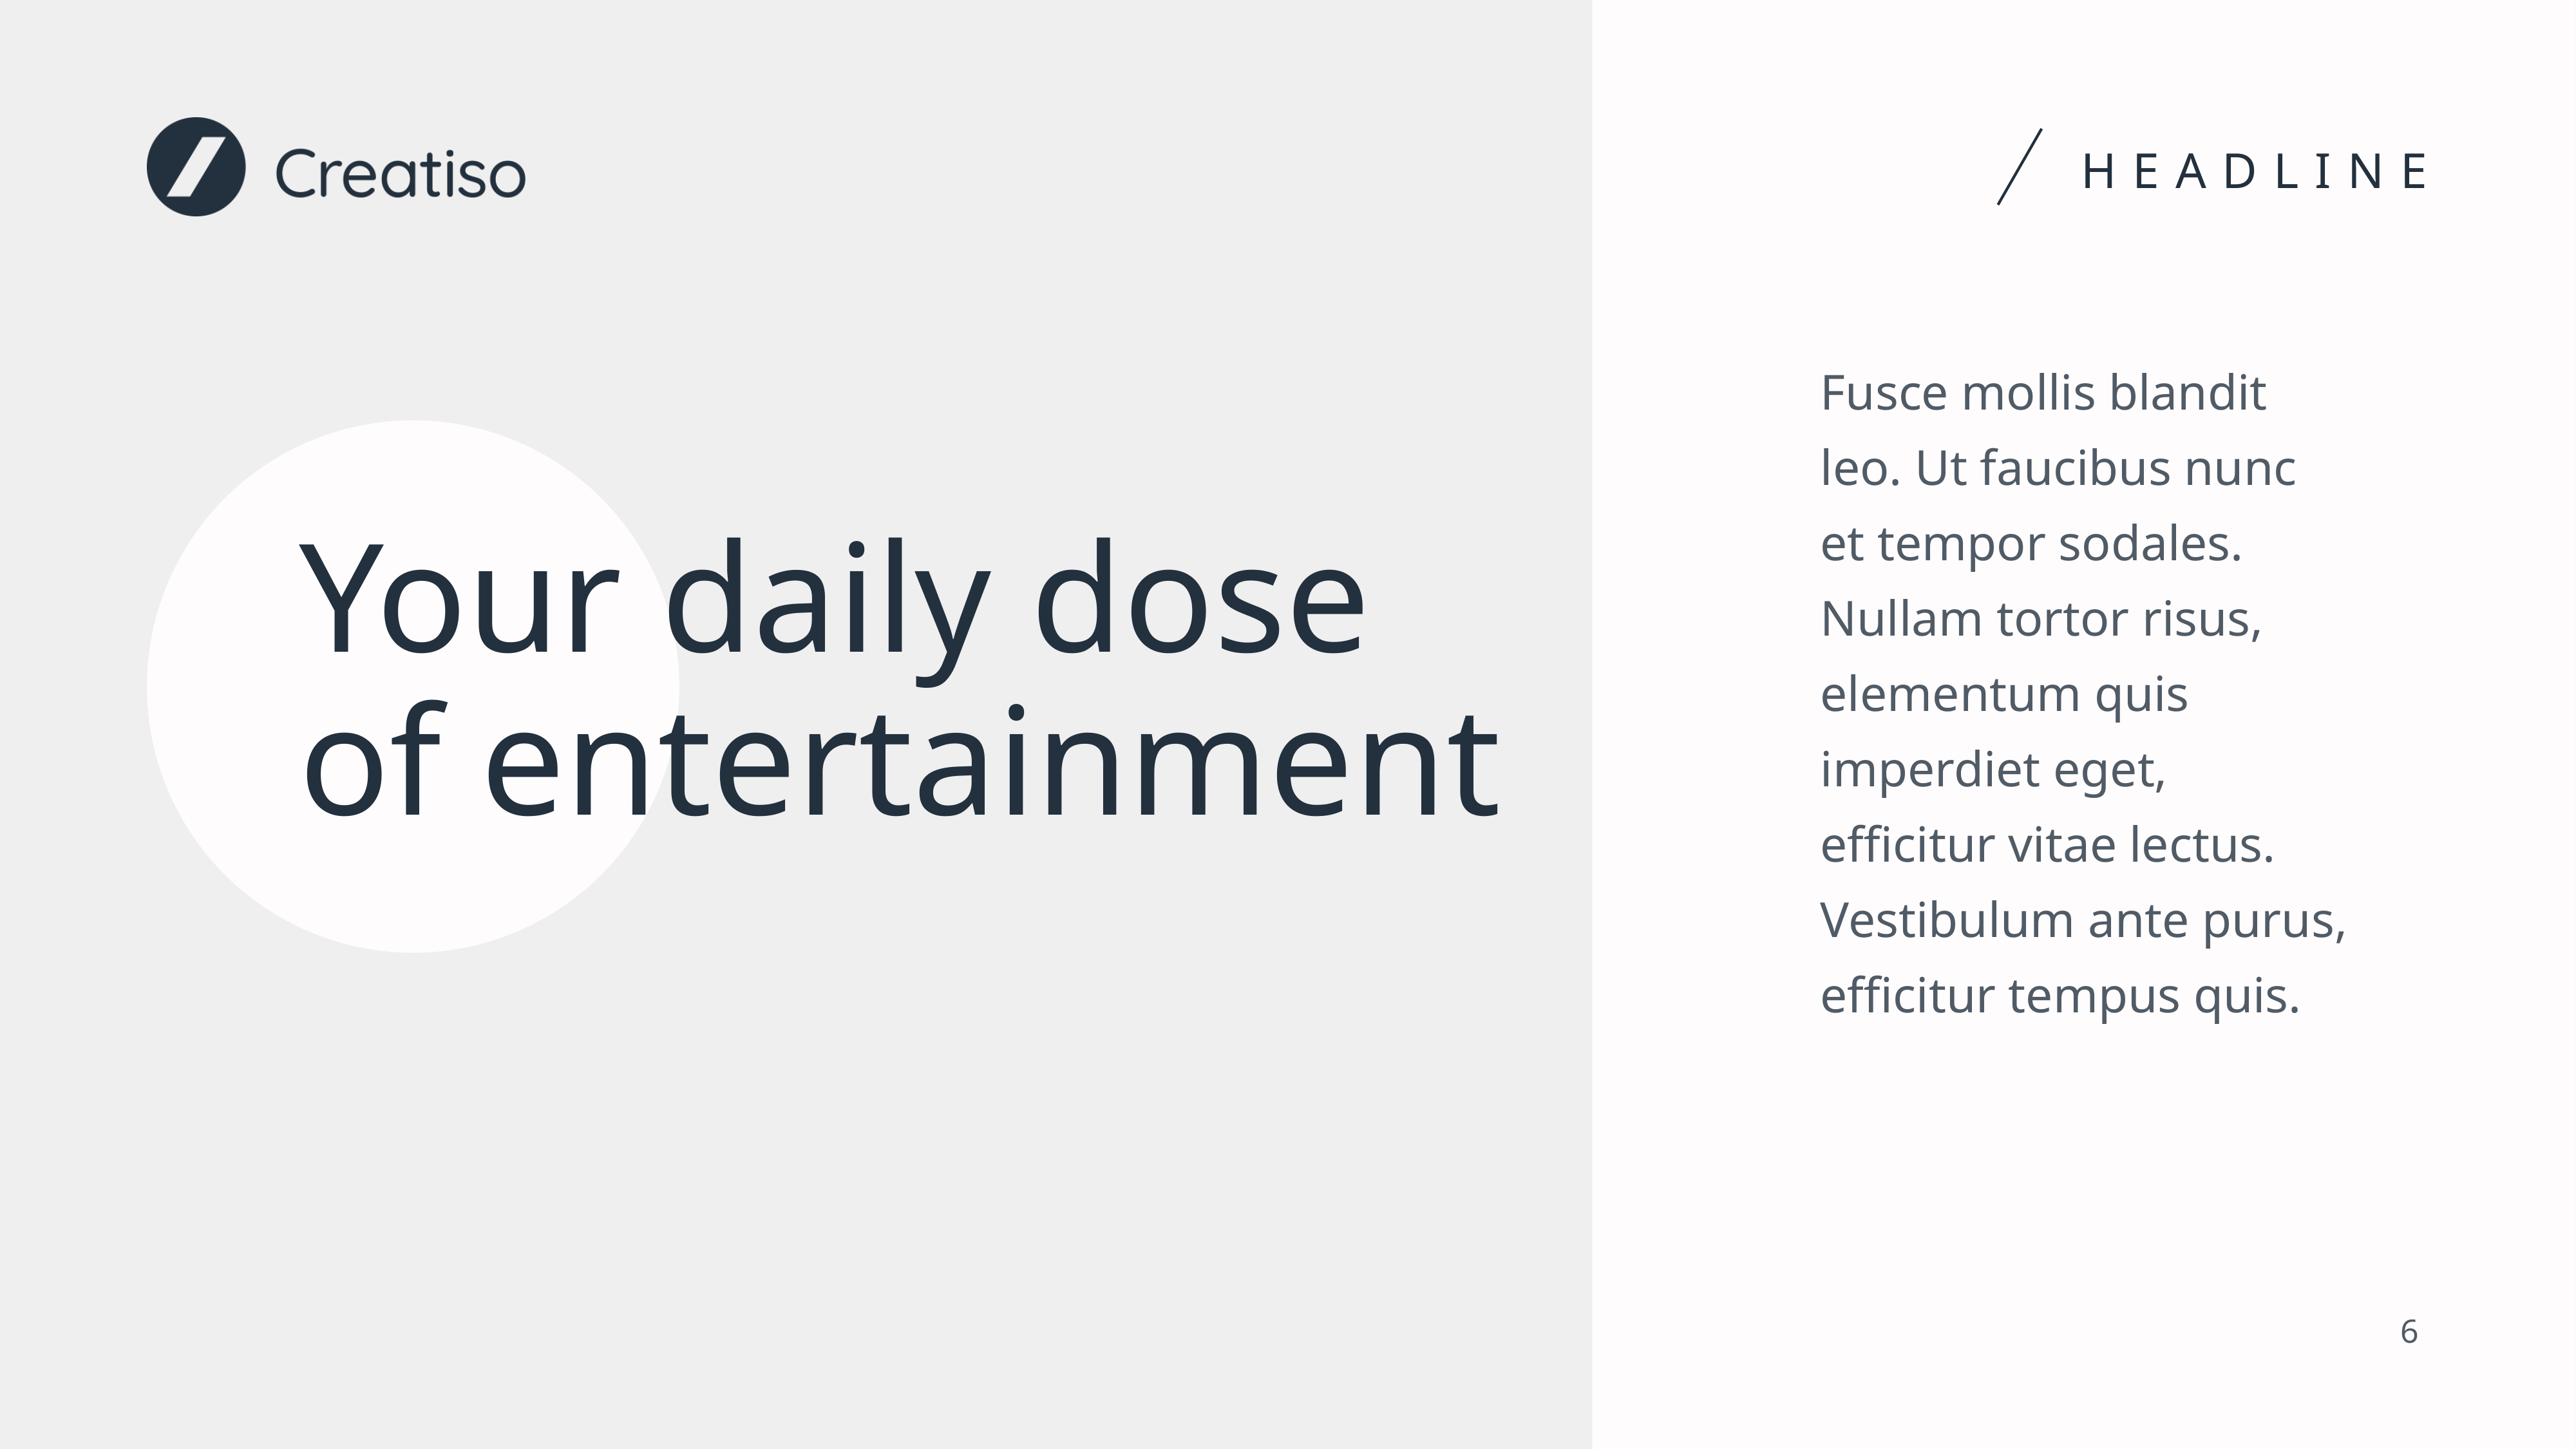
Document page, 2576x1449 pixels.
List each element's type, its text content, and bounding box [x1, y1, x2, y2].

text_box [146, 419, 624, 954]
list Fusce mollis blandit leo. Ut faucibus nunc et tempor sodales. Nullam tortor risus, elementum quis imperdiet eget, efficitur vitae lectus. Vestibulum ante purus, efficitur tempus quis. [1820, 344, 2353, 953]
list Your daily dose of entertainment [299, 522, 1517, 851]
list Headline [2065, 133, 2429, 200]
slide_number 6 [2353, 1294, 2467, 1372]
picture [147, 117, 526, 216]
